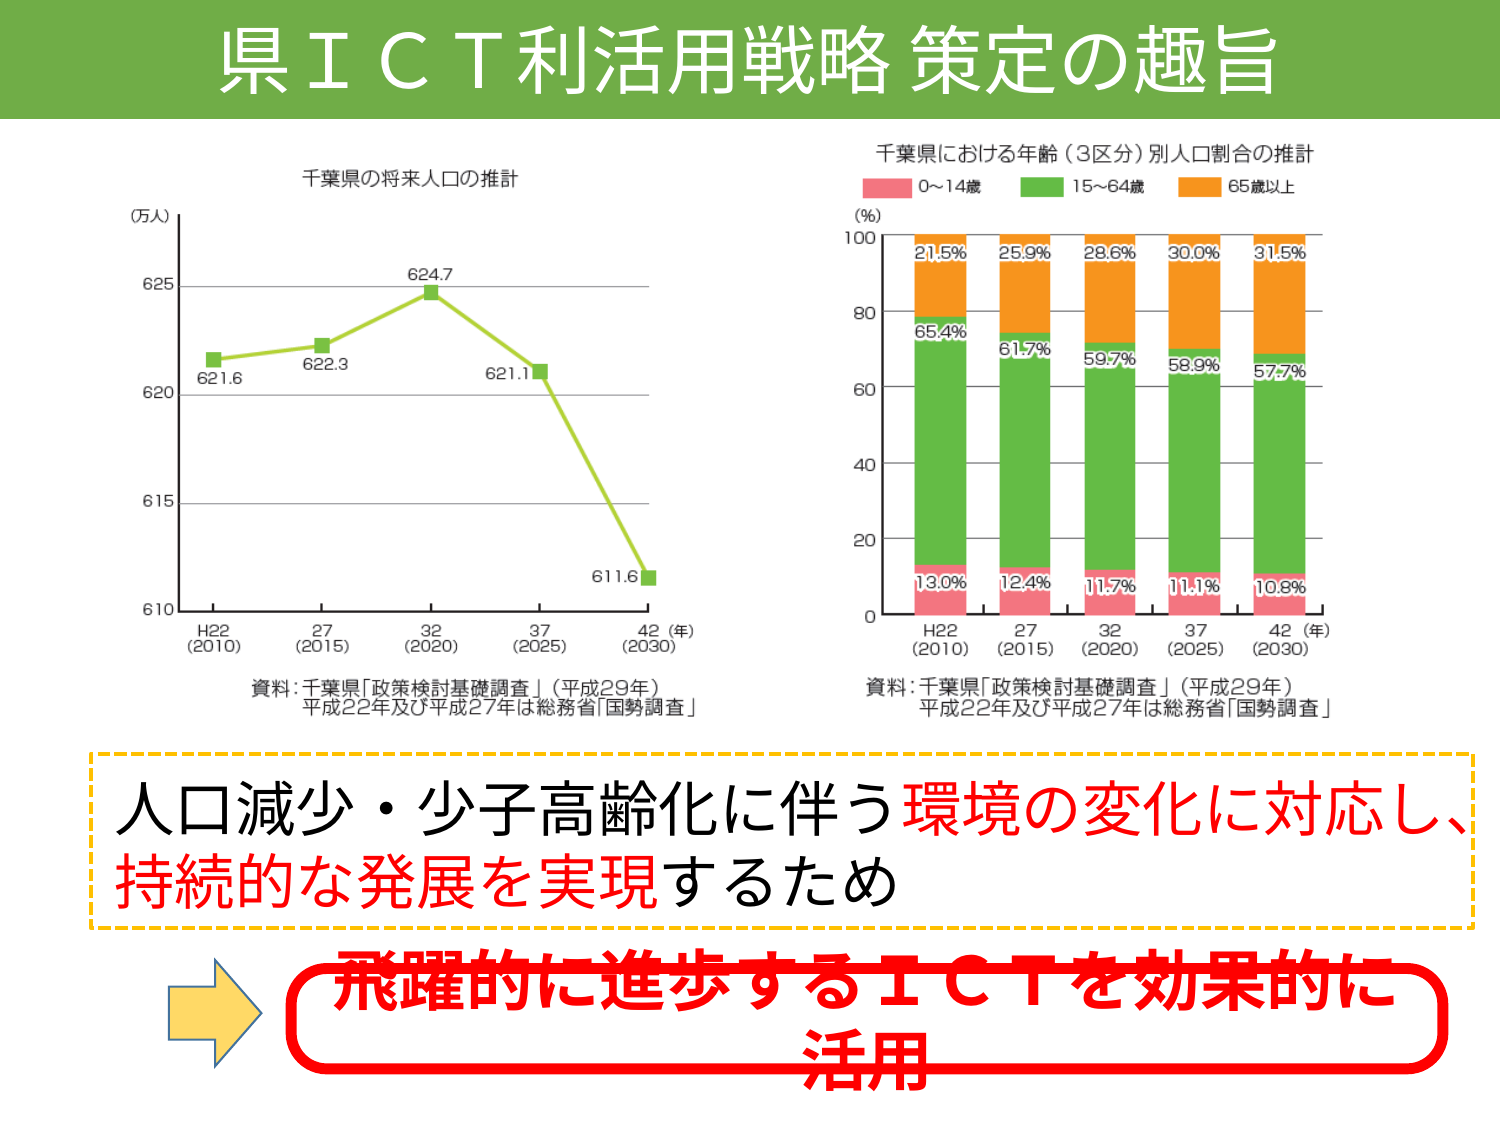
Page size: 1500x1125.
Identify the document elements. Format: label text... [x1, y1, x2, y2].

picture [124, 162, 705, 724]
text_box [167, 957, 263, 1069]
text_box 県ＩＣＴ利活用戦略 策定の趣旨 [0, 0, 1500, 119]
text_box 人口減少・少子高齢化に伴う環境の変化に対応し、持続的な発展を実現するため [90, 753, 1473, 929]
text_box 飛躍的に進歩するＩＣＴを効果的に活用 [290, 967, 1444, 1070]
picture [832, 136, 1334, 724]
